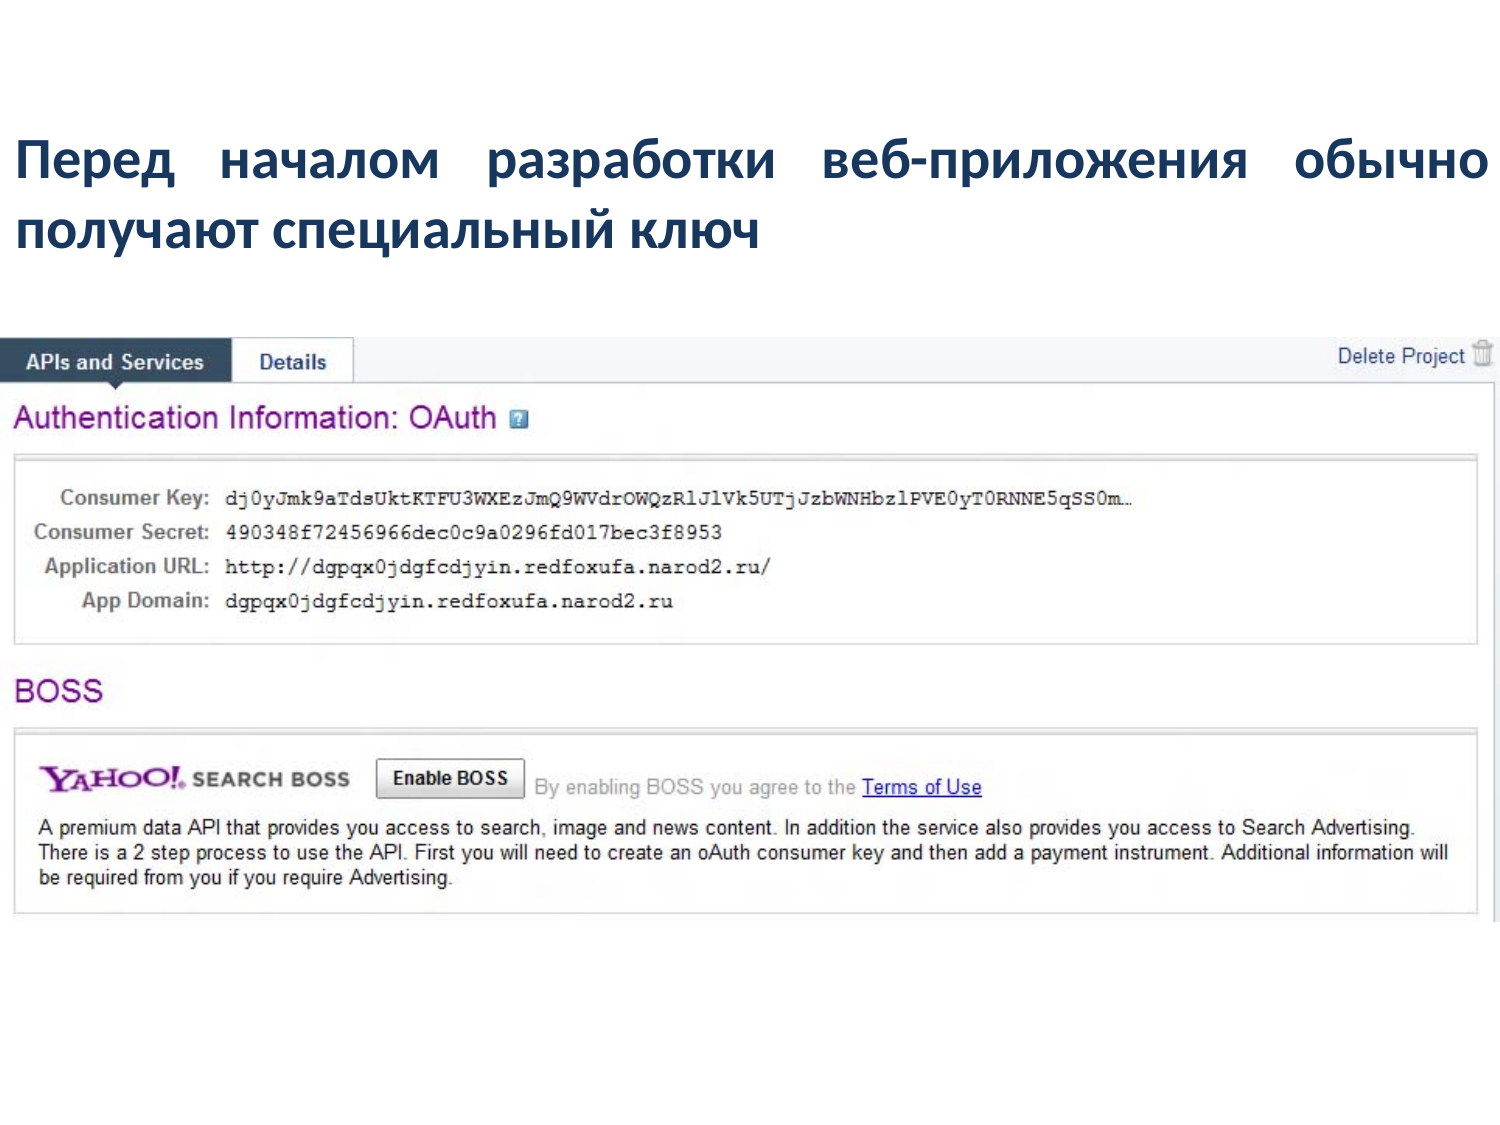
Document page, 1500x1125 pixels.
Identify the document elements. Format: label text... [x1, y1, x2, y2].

text_box Перед началом разработки веб-приложения обычно получают специальный ключ [0, 112, 1500, 268]
picture [0, 337, 1500, 923]
